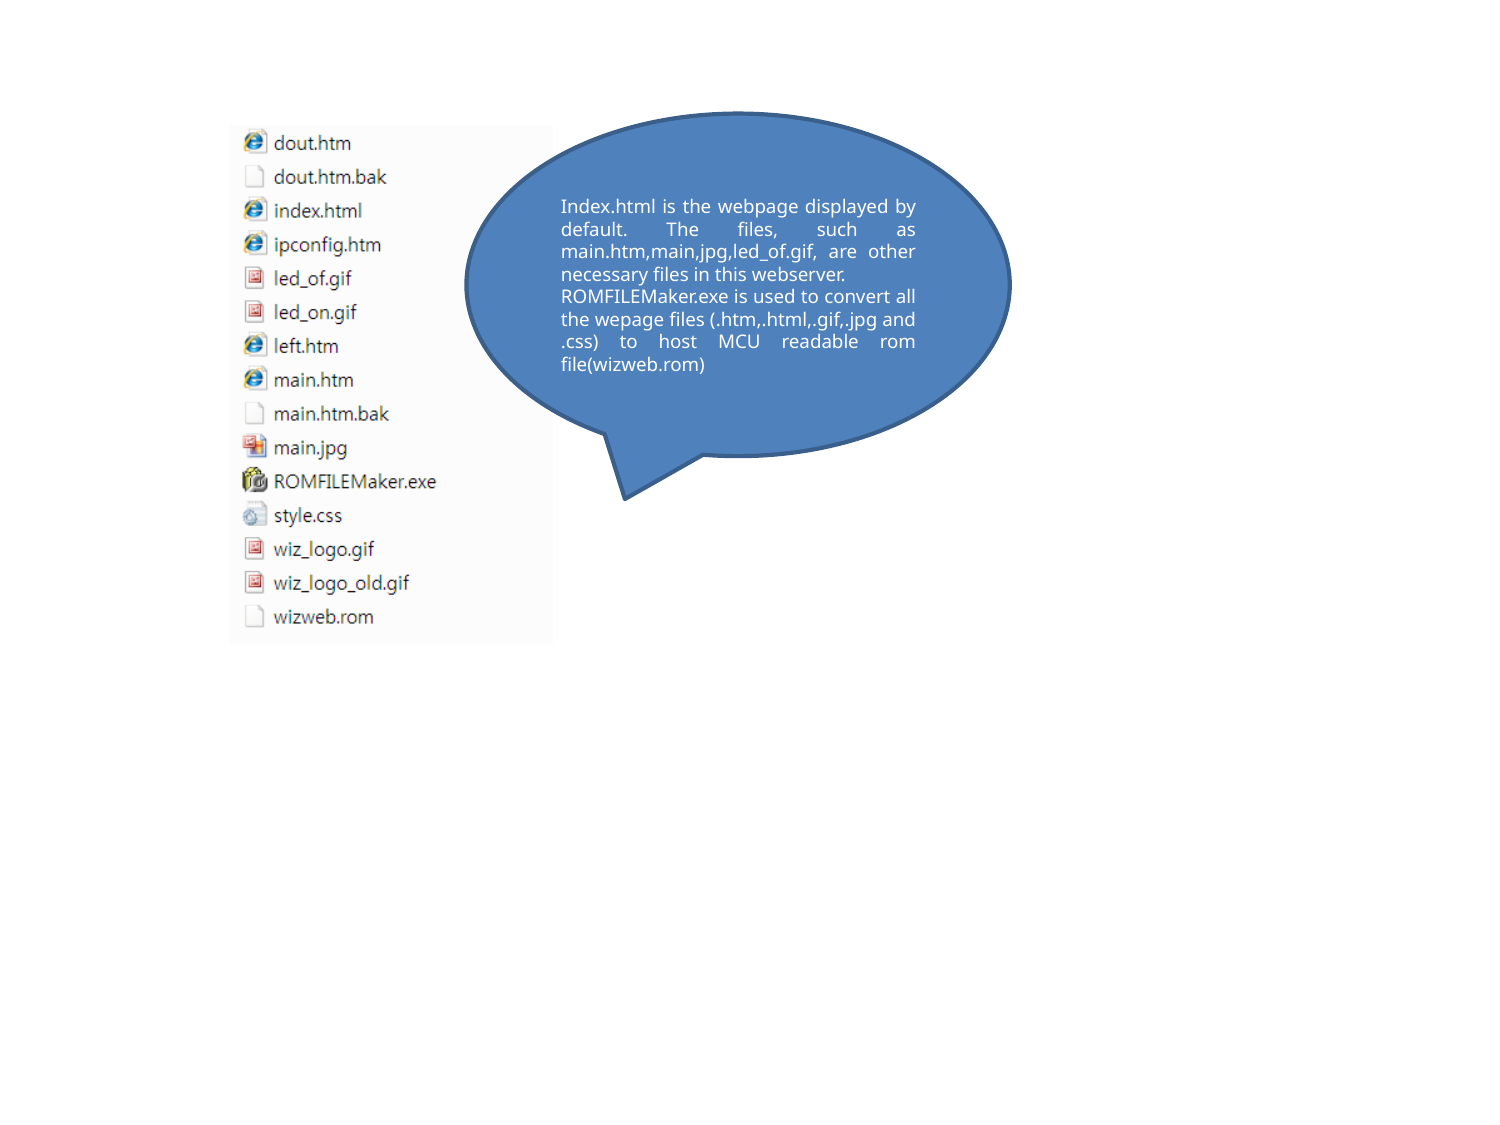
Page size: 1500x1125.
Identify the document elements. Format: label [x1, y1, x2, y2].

text_box [229, 113, 1011, 645]
